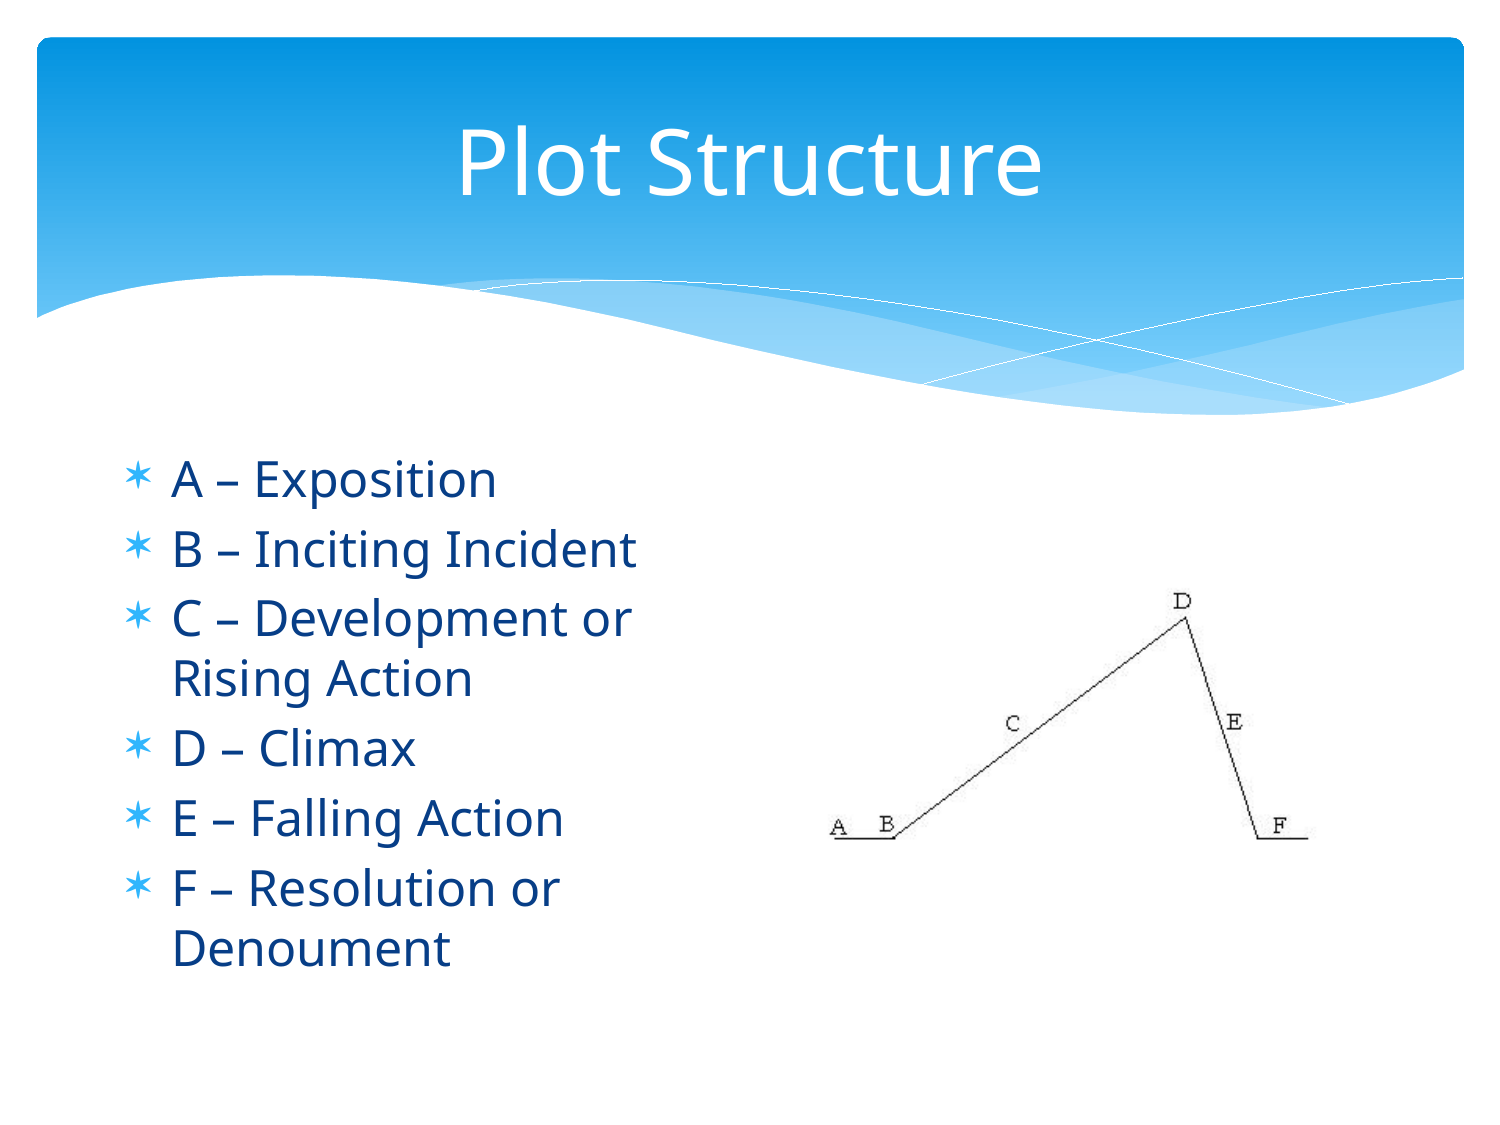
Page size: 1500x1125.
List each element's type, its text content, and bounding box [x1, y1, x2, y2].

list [815, 576, 1336, 868]
list A – Exposition B – Inciting Incident C – Development or Rising Action D – Climax E – Falling Action F – Resolution or Denoument [111, 439, 738, 1005]
title Plot Structure [75, 55, 1425, 261]
